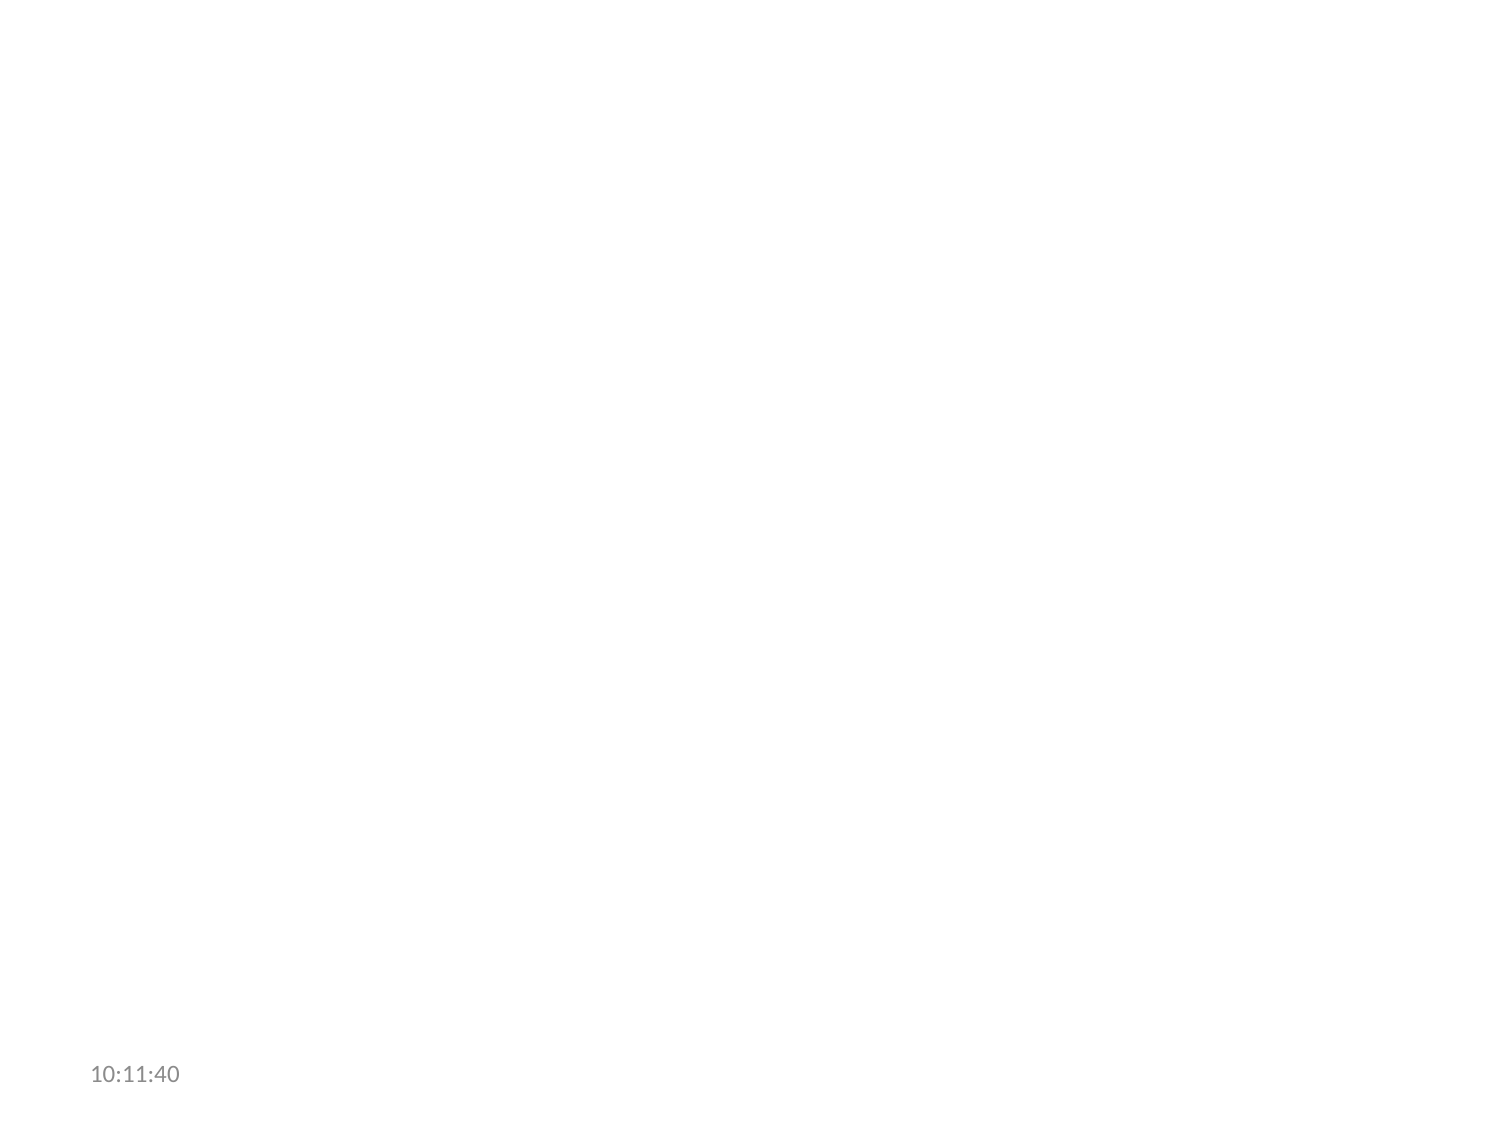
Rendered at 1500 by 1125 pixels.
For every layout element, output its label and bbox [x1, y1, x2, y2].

slide_number [75, 1042, 425, 1103]
